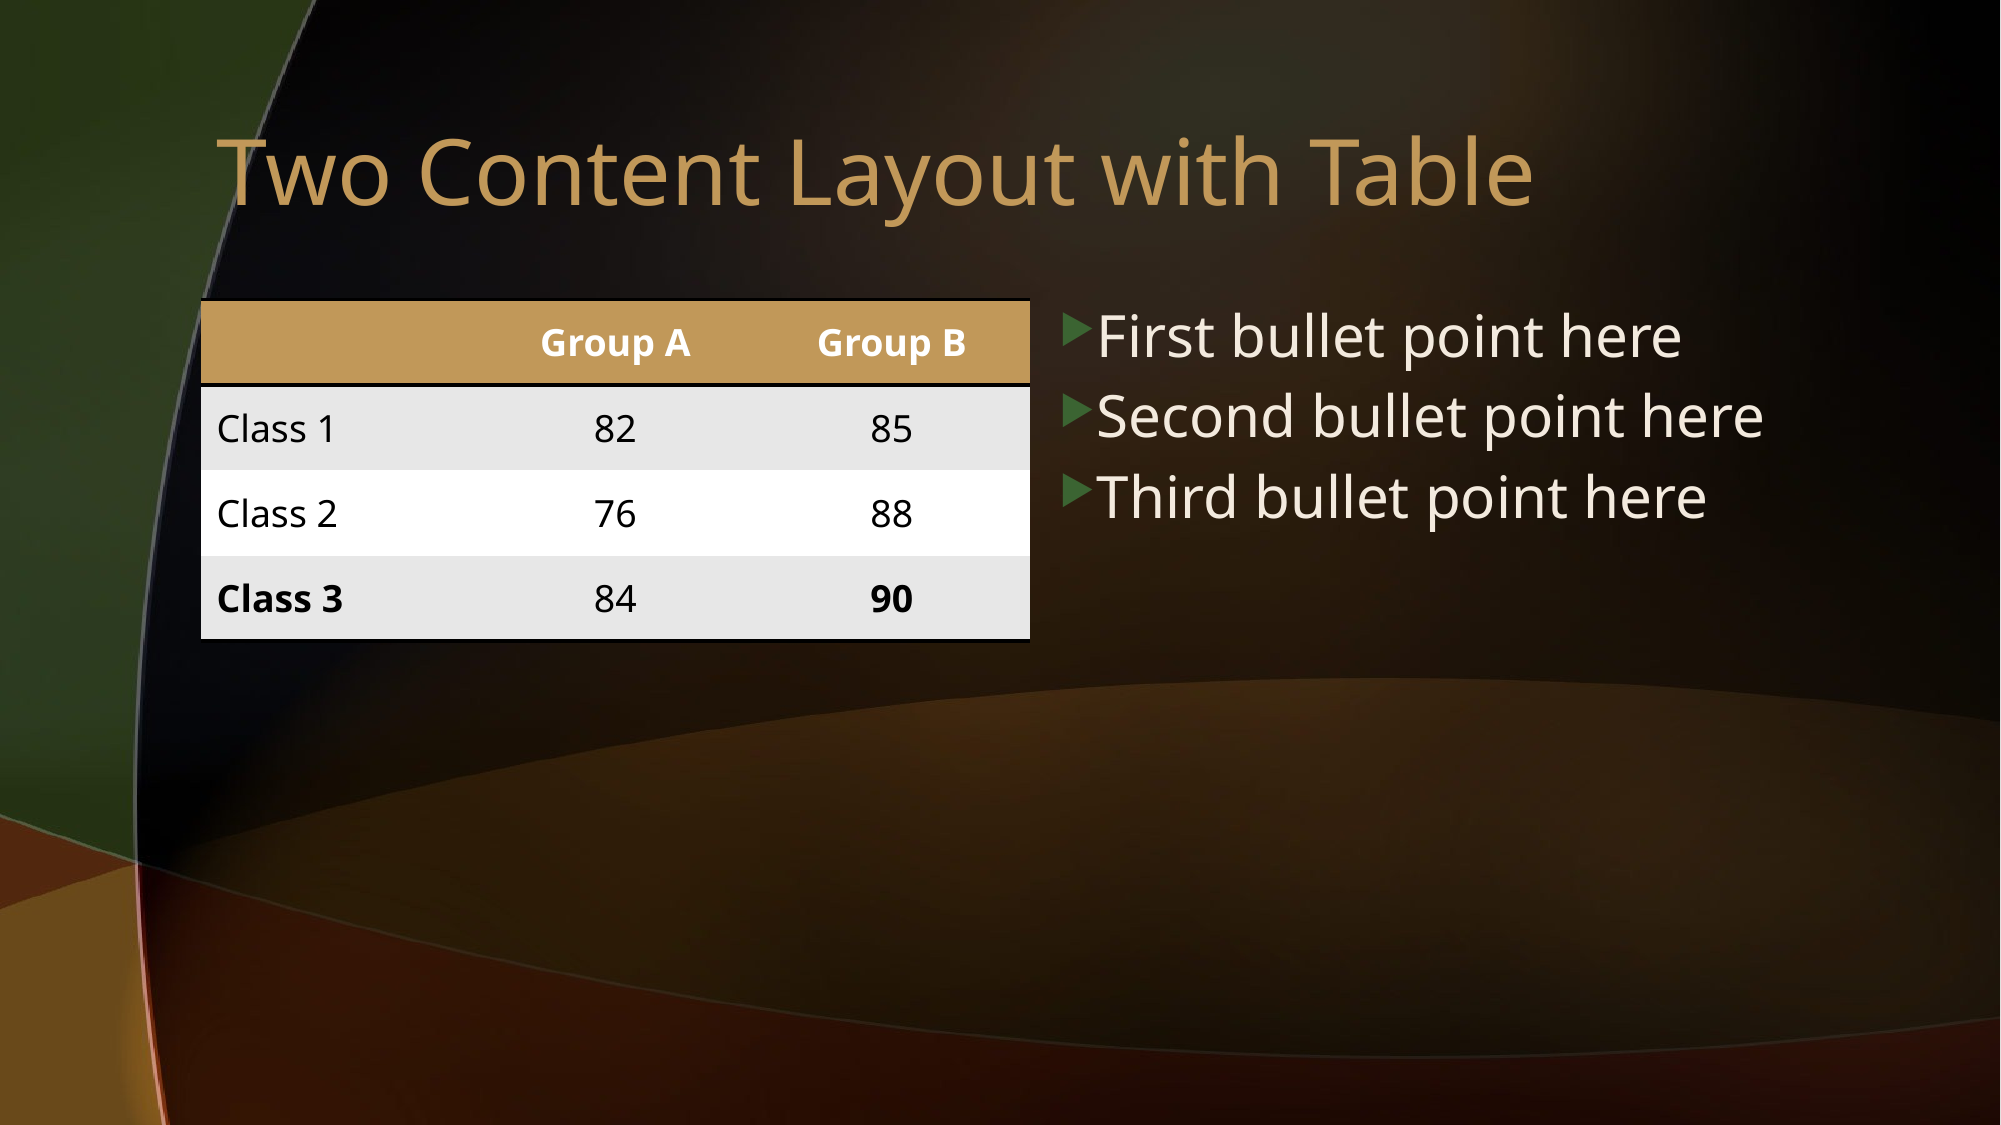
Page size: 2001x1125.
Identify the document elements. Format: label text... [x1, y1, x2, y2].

table_cell Class 3 [201, 556, 477, 639]
table_header Group B [754, 301, 1030, 383]
table_cell 76 [477, 470, 754, 556]
table_cell 88 [754, 470, 1030, 556]
table_cell Class 1 [201, 387, 477, 470]
table_header Group A [477, 301, 754, 383]
list First bullet point here Second bullet point here Third bullet point here [1044, 299, 1862, 1014]
title Two Content Layout with Table [201, 59, 1865, 278]
table_cell 82 [477, 387, 754, 470]
table_cell 85 [754, 387, 1030, 470]
table_cell 90 [754, 556, 1030, 639]
table_header [201, 301, 477, 383]
table_cell Class 2 [201, 470, 477, 556]
picture [0, 0, 2001, 1125]
table_cell 84 [477, 556, 754, 639]
